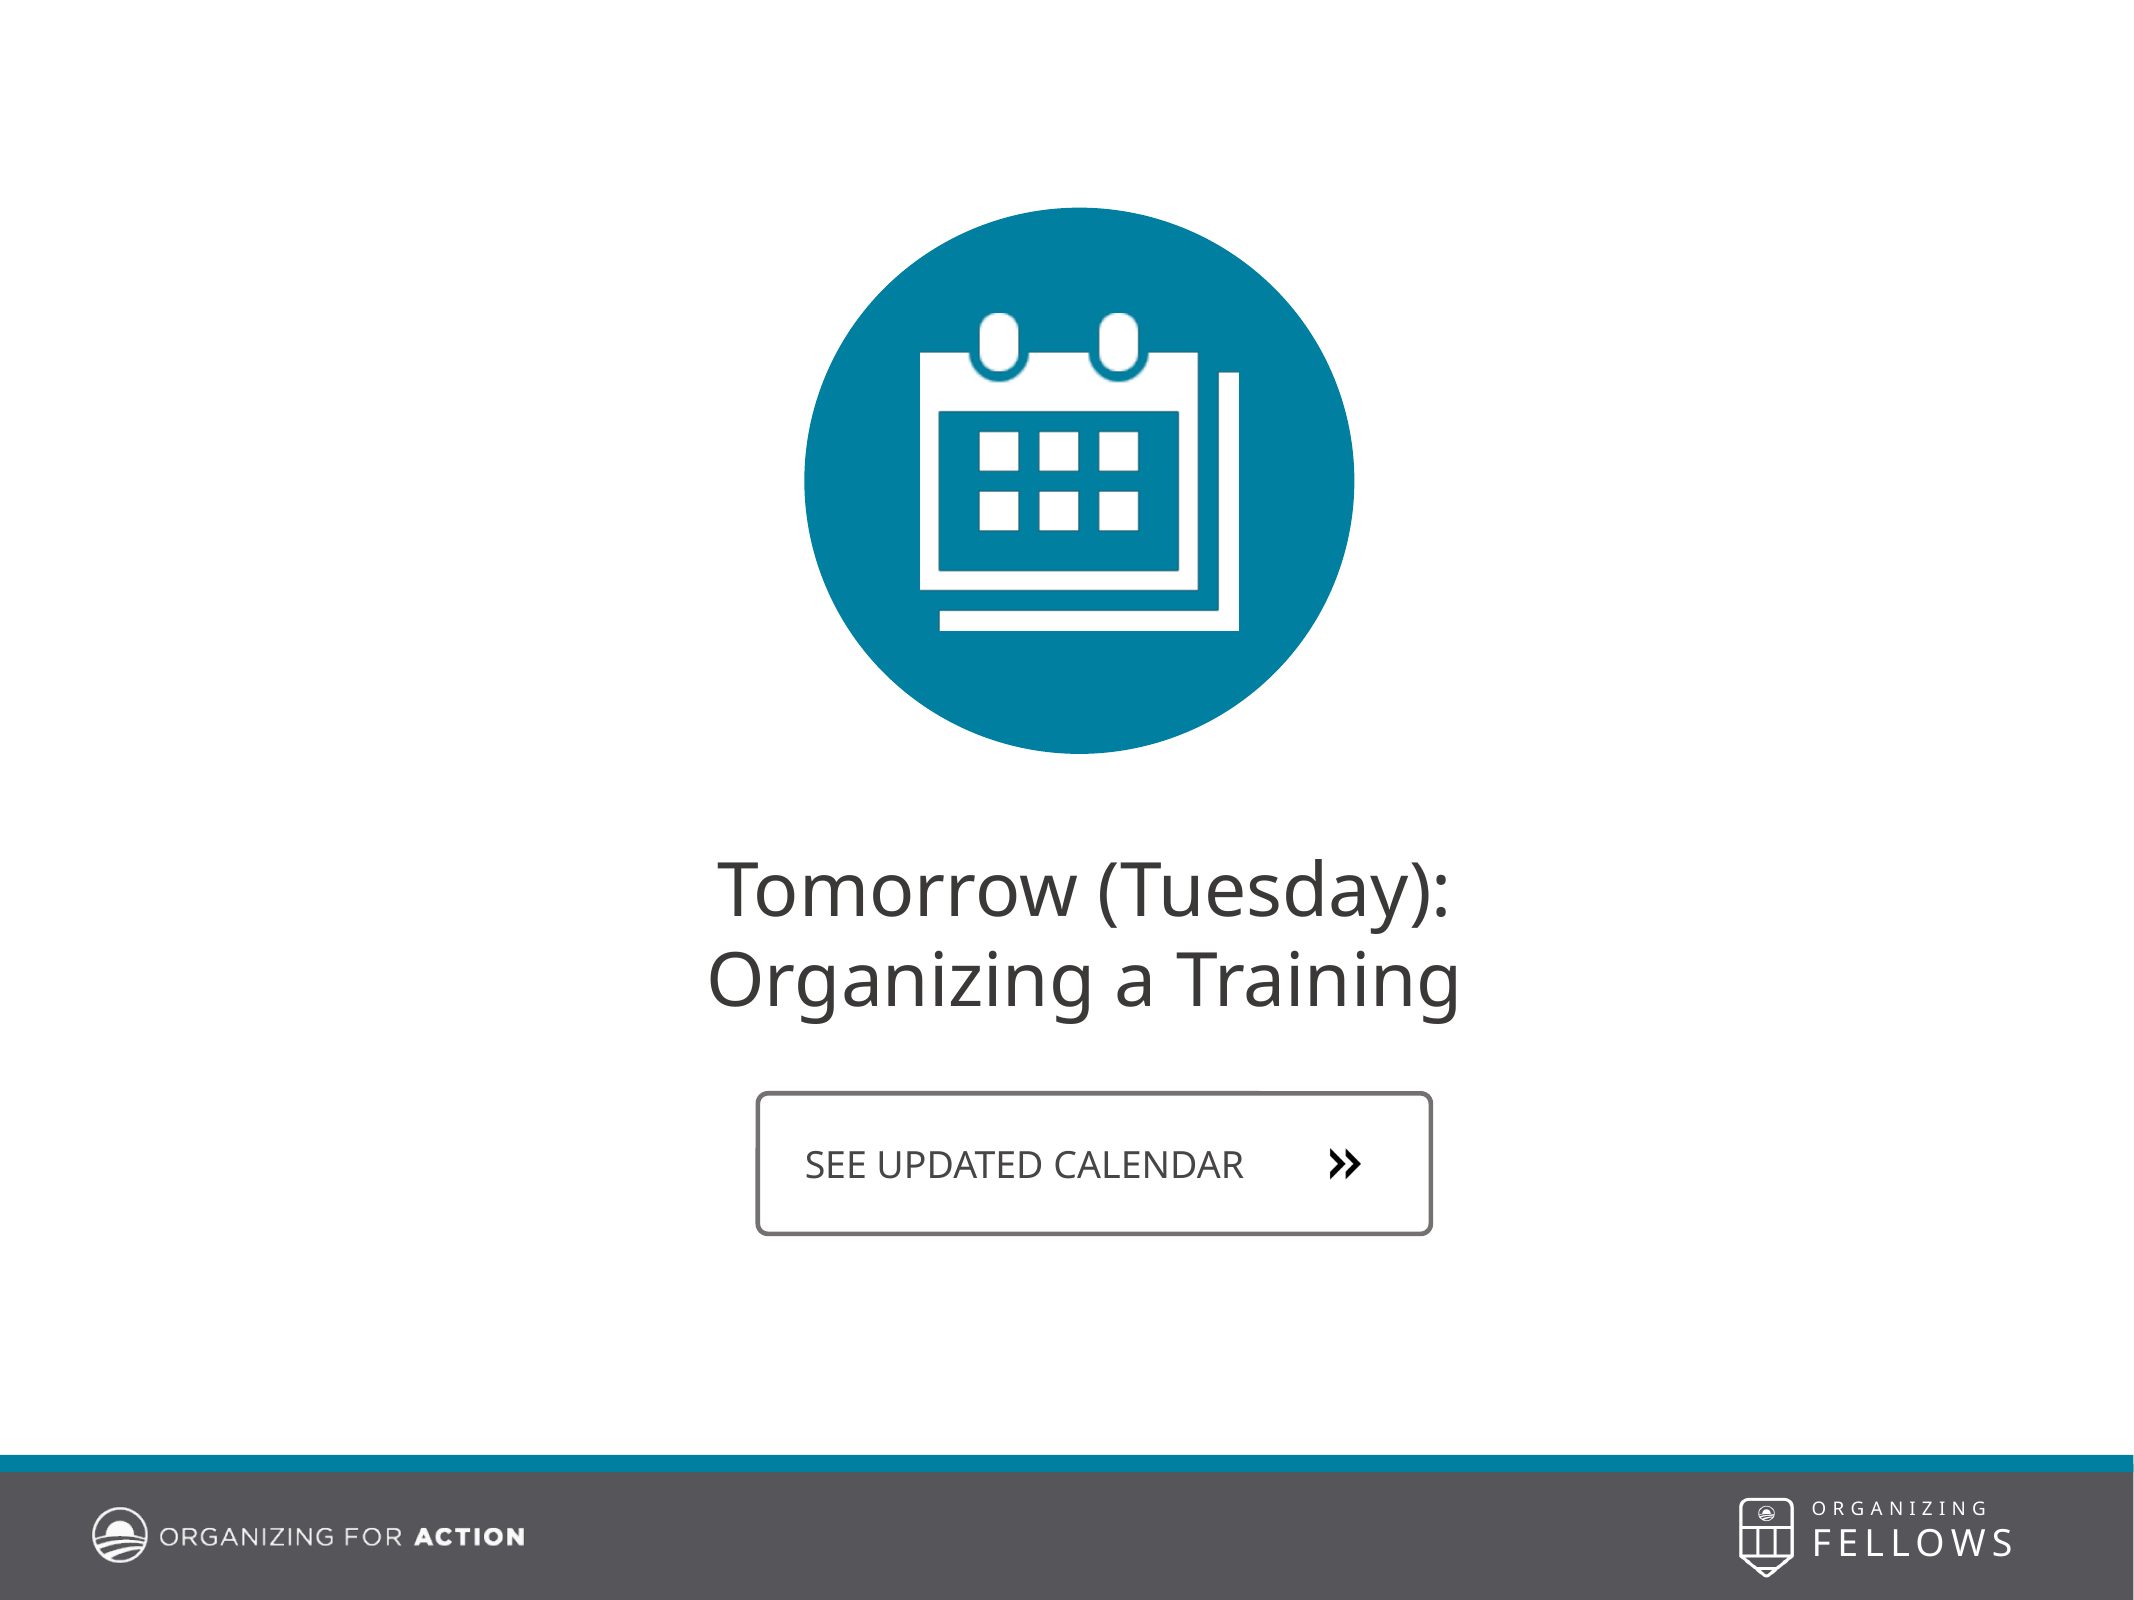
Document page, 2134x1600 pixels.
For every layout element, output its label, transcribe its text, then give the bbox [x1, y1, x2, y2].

picture [0, 1473, 2134, 1600]
picture [1099, 314, 1138, 372]
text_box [757, 1093, 1431, 1234]
picture [939, 372, 1238, 630]
picture [921, 352, 1198, 590]
picture [979, 314, 1019, 372]
text_box Tomorrow (Tuesday): Organizing a Training [250, 834, 1938, 1030]
text_box [803, 206, 1356, 755]
